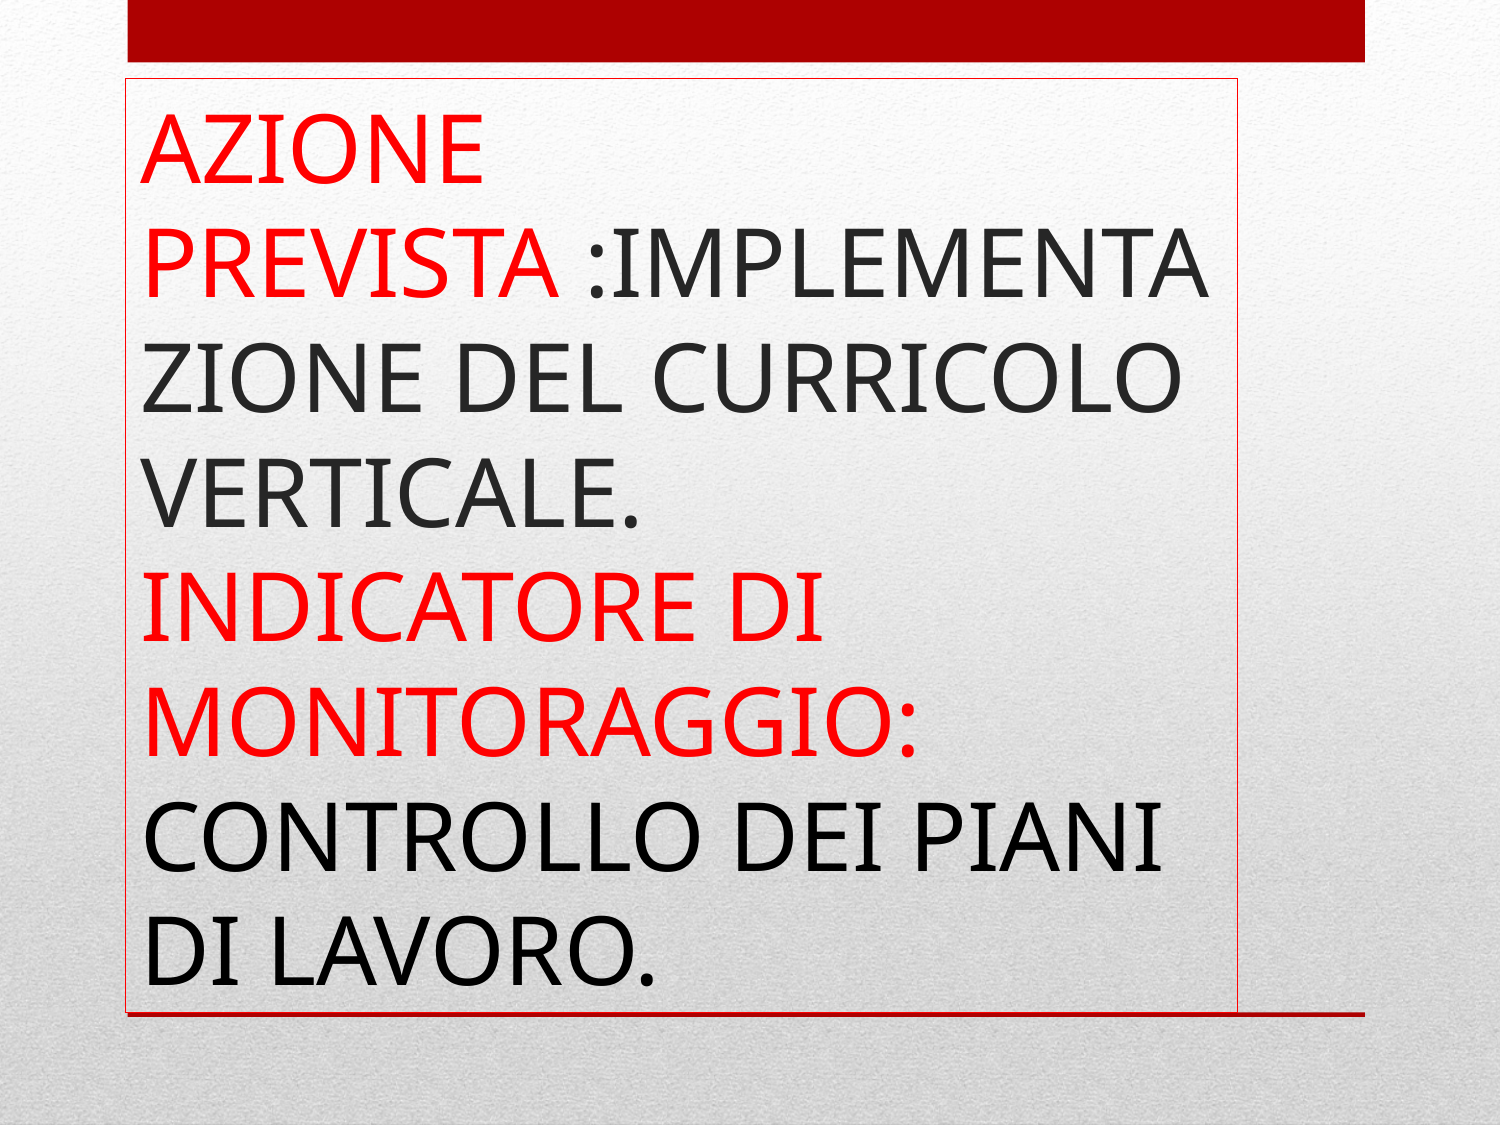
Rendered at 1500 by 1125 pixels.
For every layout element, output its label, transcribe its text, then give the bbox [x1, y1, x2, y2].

title AZIONE PREVISTA :IMPLEMENTAZIONE DEL CURRICOLO VERTICALE. INDICATORE DI MONITORAGGIO: CONTROLLO DEI PIANI DI LAVORO. [125, 78, 1238, 1013]
